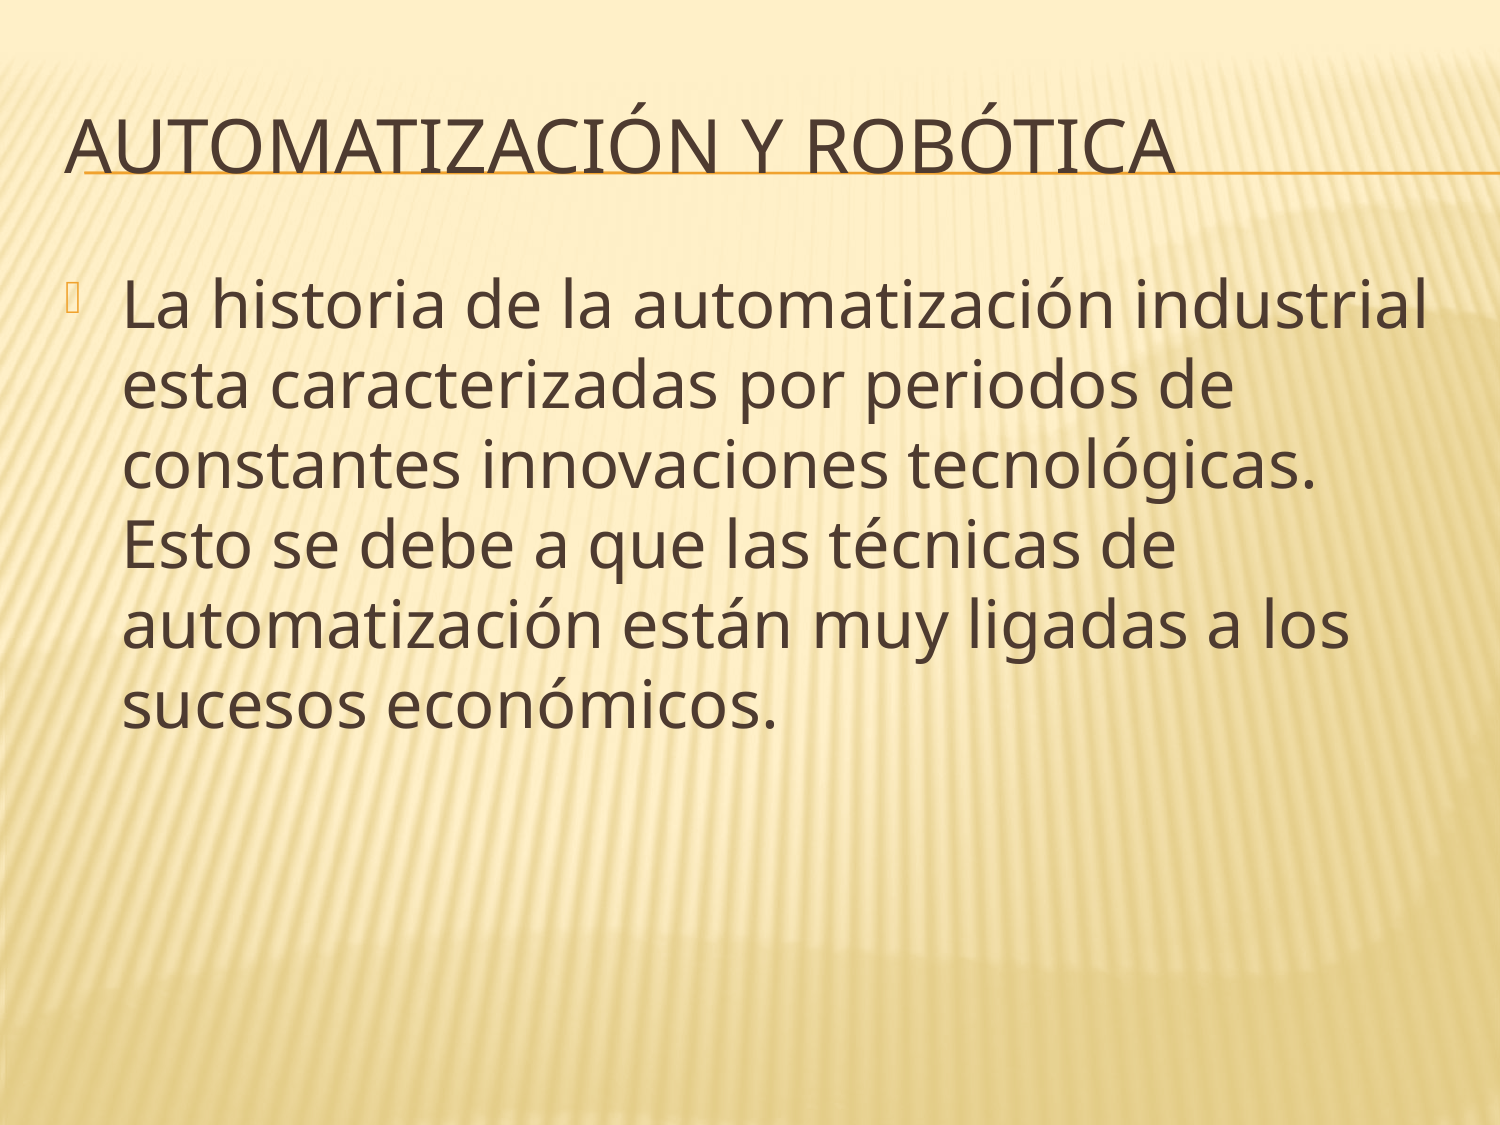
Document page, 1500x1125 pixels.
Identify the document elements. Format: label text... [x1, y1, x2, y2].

list La historia de la automatización industrial esta caracterizadas por periodos de constantes innovaciones tecnológicas. Esto se debe a que las técnicas de automatización están muy ligadas a los sucesos económicos. [50, 254, 1475, 998]
title Automatización y robótica [50, 75, 1475, 213]
